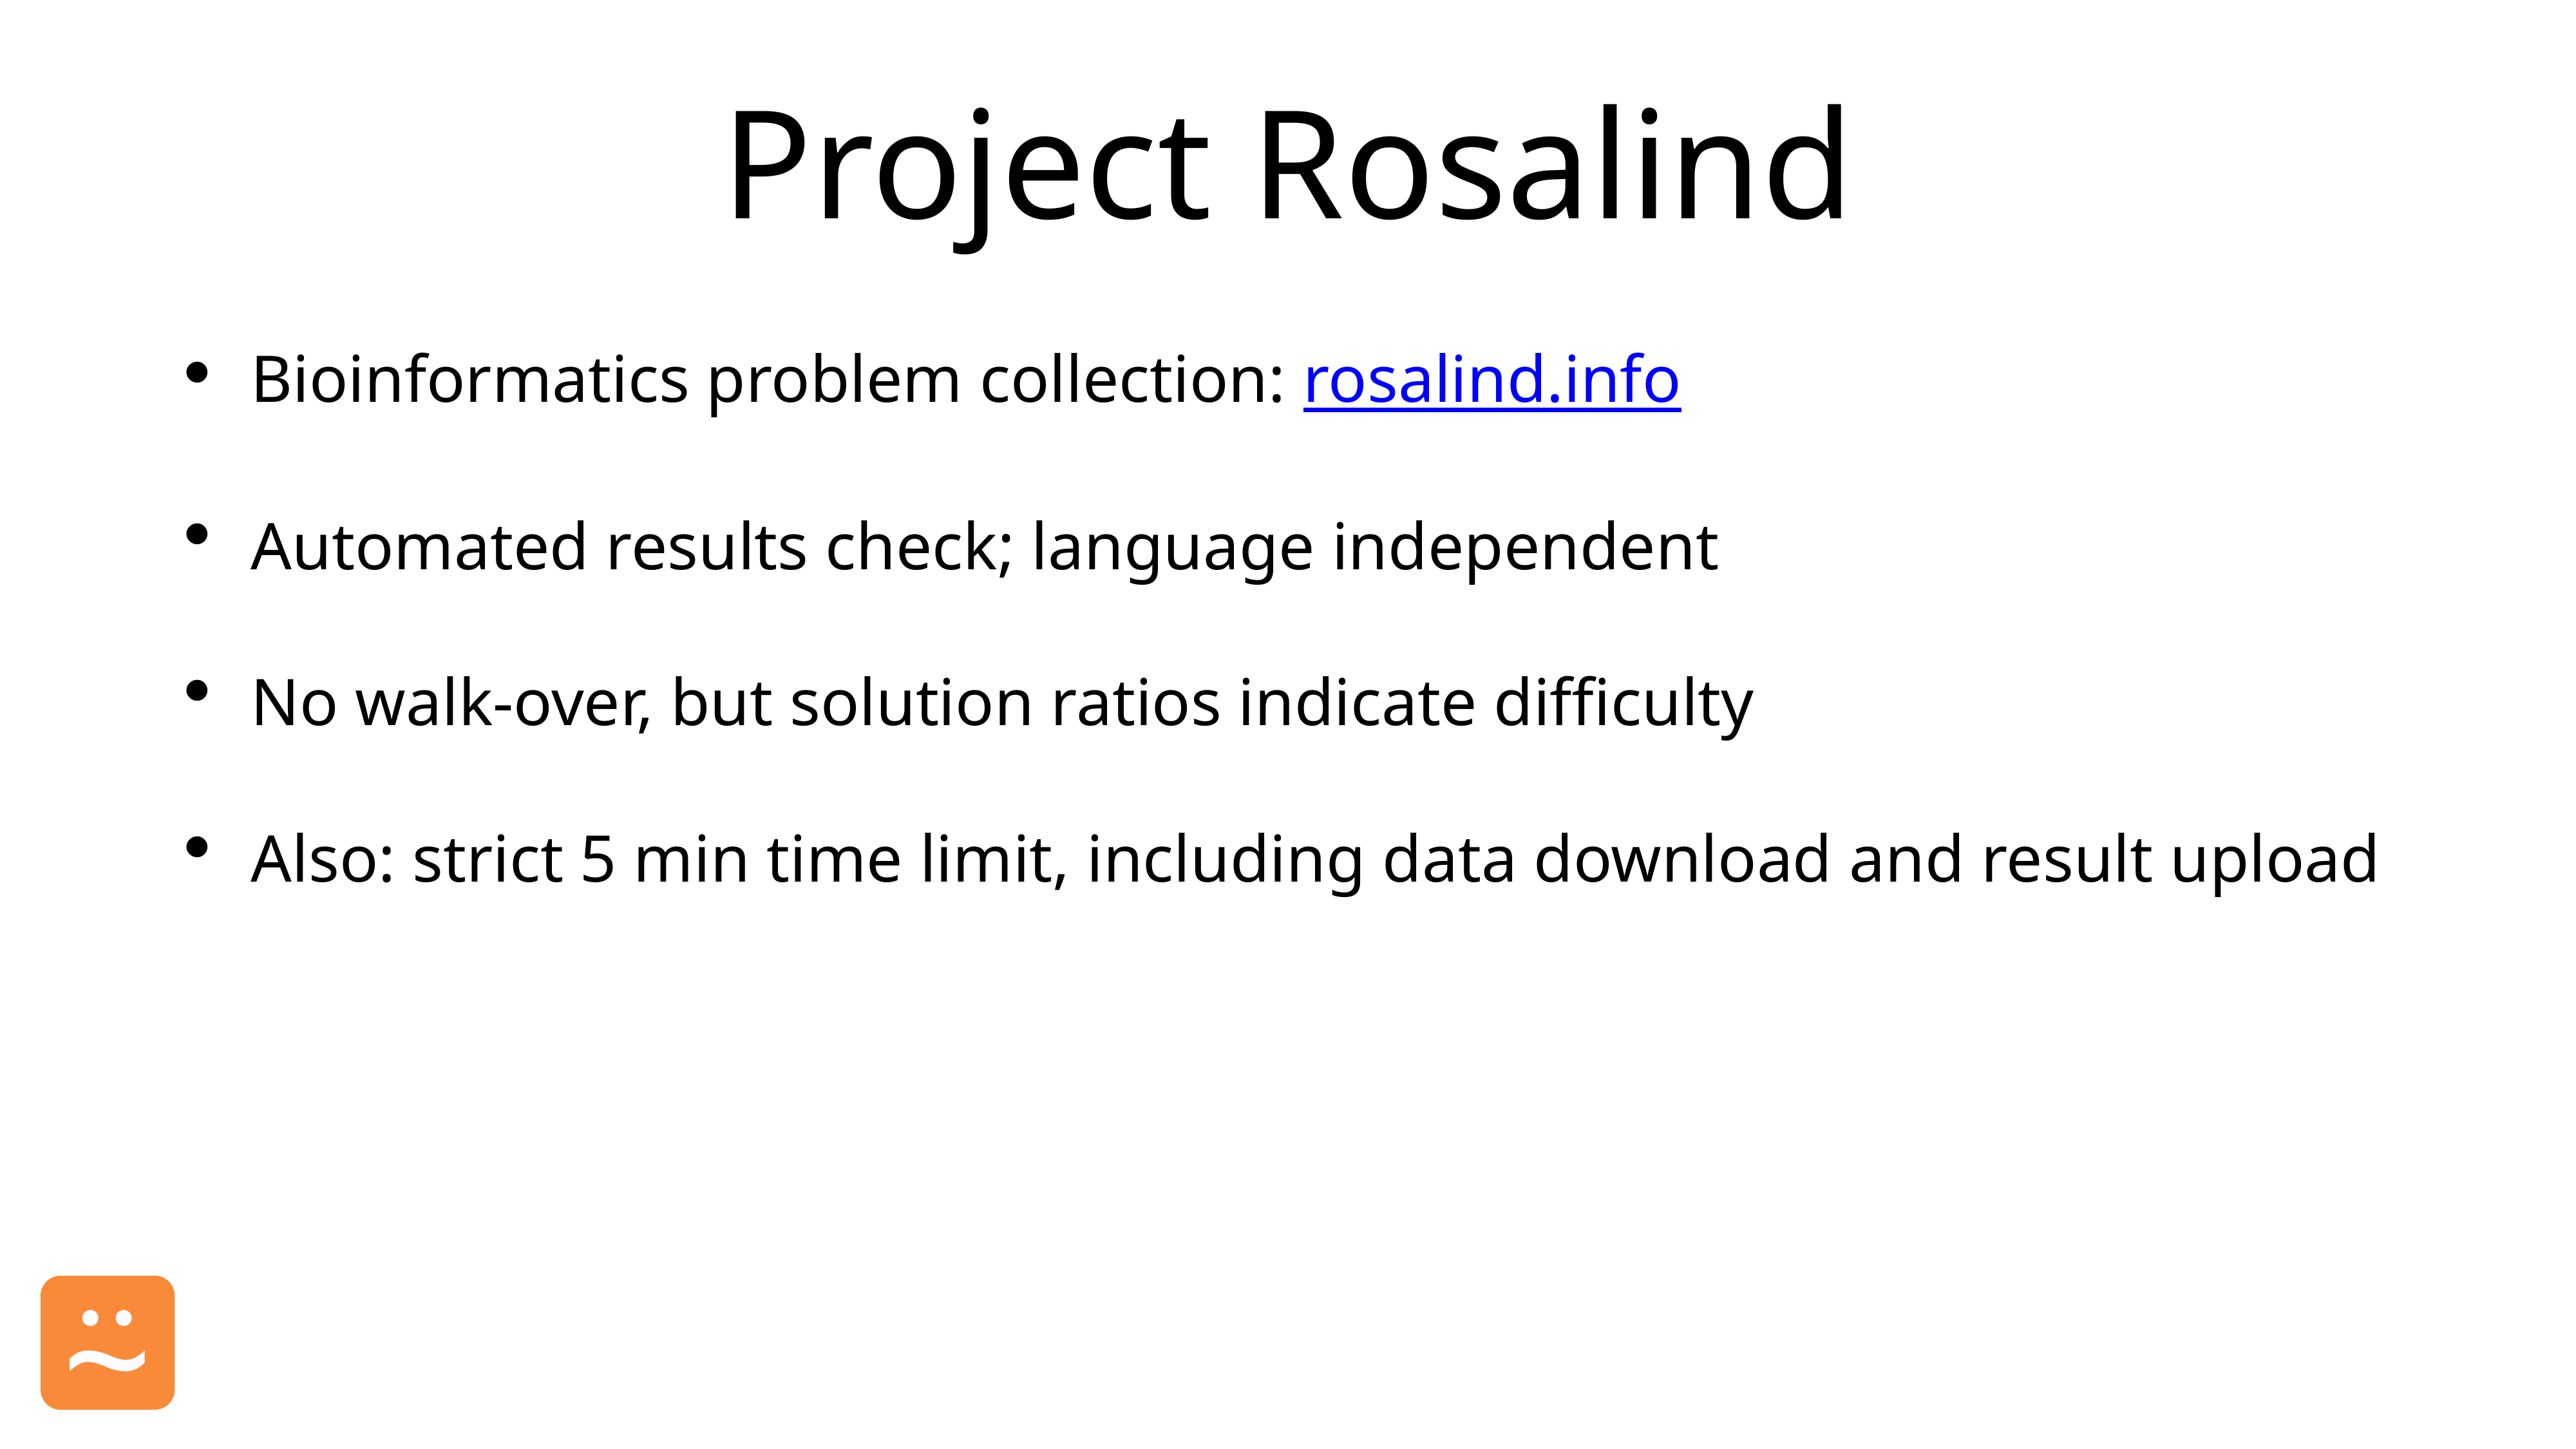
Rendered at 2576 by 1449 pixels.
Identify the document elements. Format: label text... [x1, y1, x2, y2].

list Bioinformatics problem collection: rosalind.info Automated results check; language independent No walk-over, but solution ratios indicate difficulty Also: strict 5 min time limit, including data download and result upload [178, 332, 2398, 1316]
title Project Rosalind [178, 37, 2398, 279]
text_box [40, 1240, 175, 1449]
